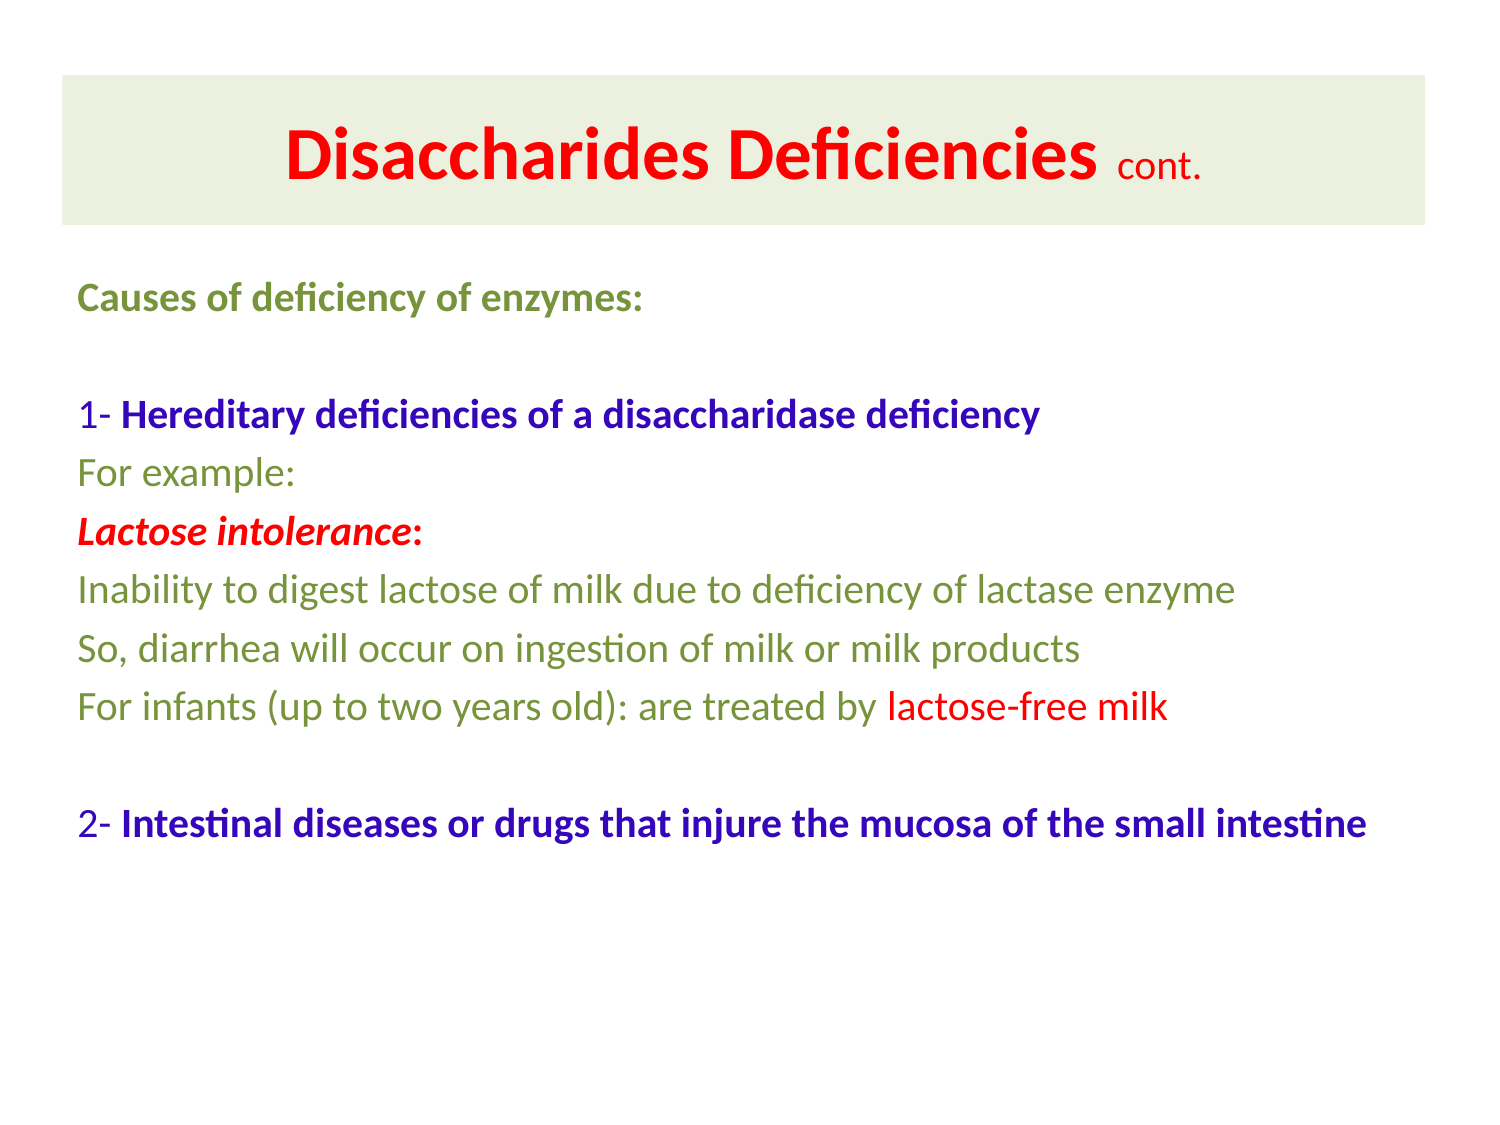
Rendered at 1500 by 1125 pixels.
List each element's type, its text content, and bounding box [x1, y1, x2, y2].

title Disaccharides Deficiencies cont. [62, 75, 1425, 225]
list Causes of deficiency of enzymes: 1- Hereditary deficiencies of a disaccharidase deficiency For example: Lactose intolerance: Inability to digest lactose of milk due to deficiency of lactase enzyme So, diarrhea will occur on ingestion of milk or milk products For infants (up to two years old): are treated by lactose-free milk 2- Intestinal diseases or drugs that injure the mucosa of the small intestine [62, 262, 1425, 1030]
